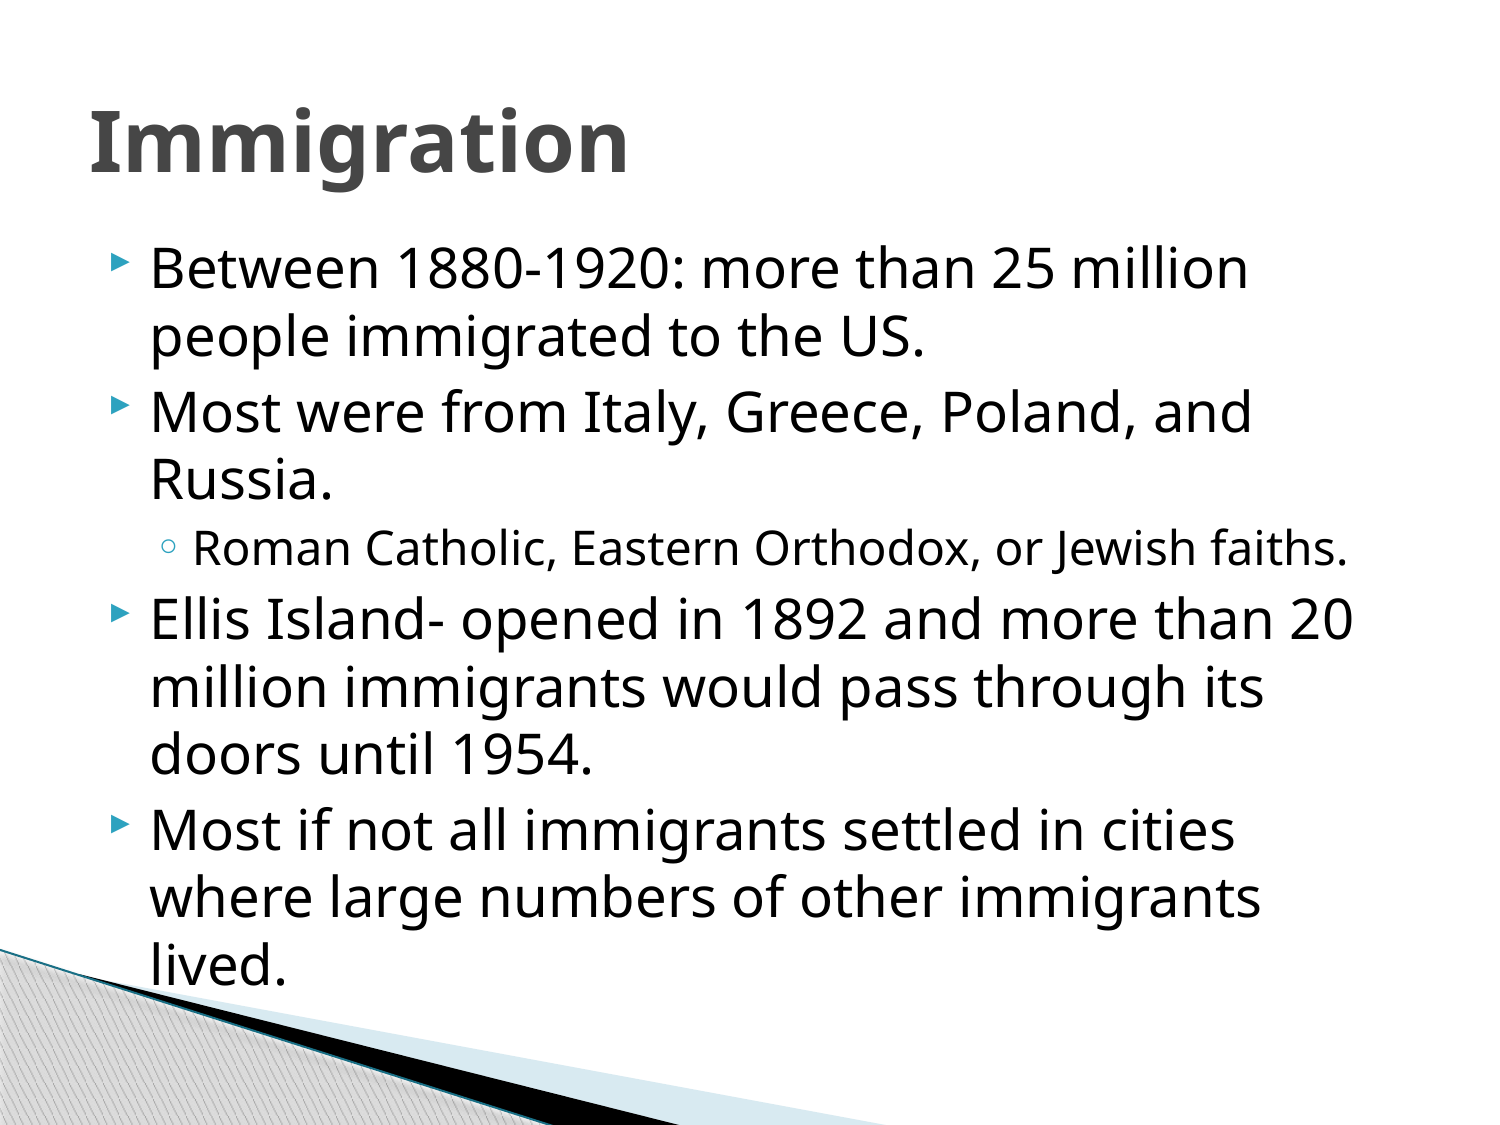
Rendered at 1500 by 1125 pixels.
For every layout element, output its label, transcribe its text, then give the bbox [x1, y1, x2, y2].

list Between 1880-1920: more than 25 million people immigrated to the US. Most were from Italy, Greece, Poland, and Russia. Roman Catholic, Eastern Orthodox, or Jewish faiths. Ellis Island- opened in 1892 and more than 20 million immigrants would pass through its doors until 1954. Most if not all immigrants settled in cities where large numbers of other immigrants lived. [74, 224, 1426, 1006]
title Immigration [75, 45, 1425, 233]
